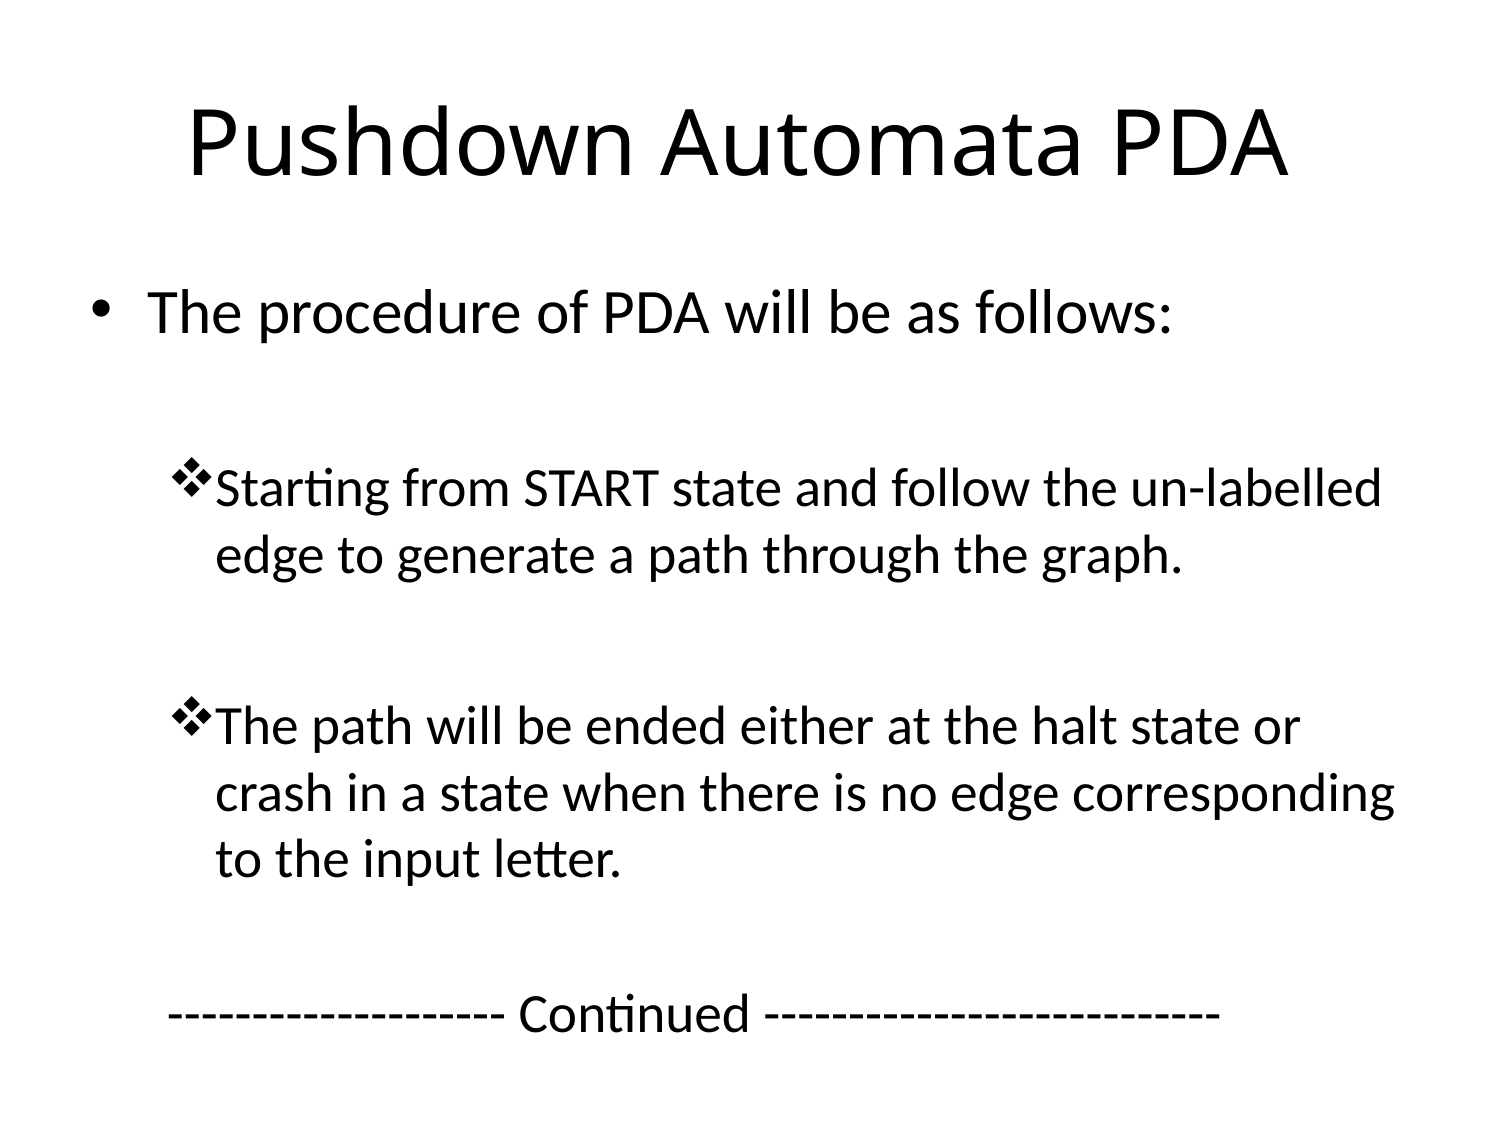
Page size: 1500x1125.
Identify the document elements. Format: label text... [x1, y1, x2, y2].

list The procedure of PDA will be as follows: Starting from START state and follow the un-labelled edge to generate a path through the graph. The path will be ended either at the halt state or crash in a state when there is no edge corresponding to the input letter. -------------------- Continued --------------------------- [75, 262, 1425, 1063]
title Pushdown Automata PDA [75, 45, 1425, 233]
